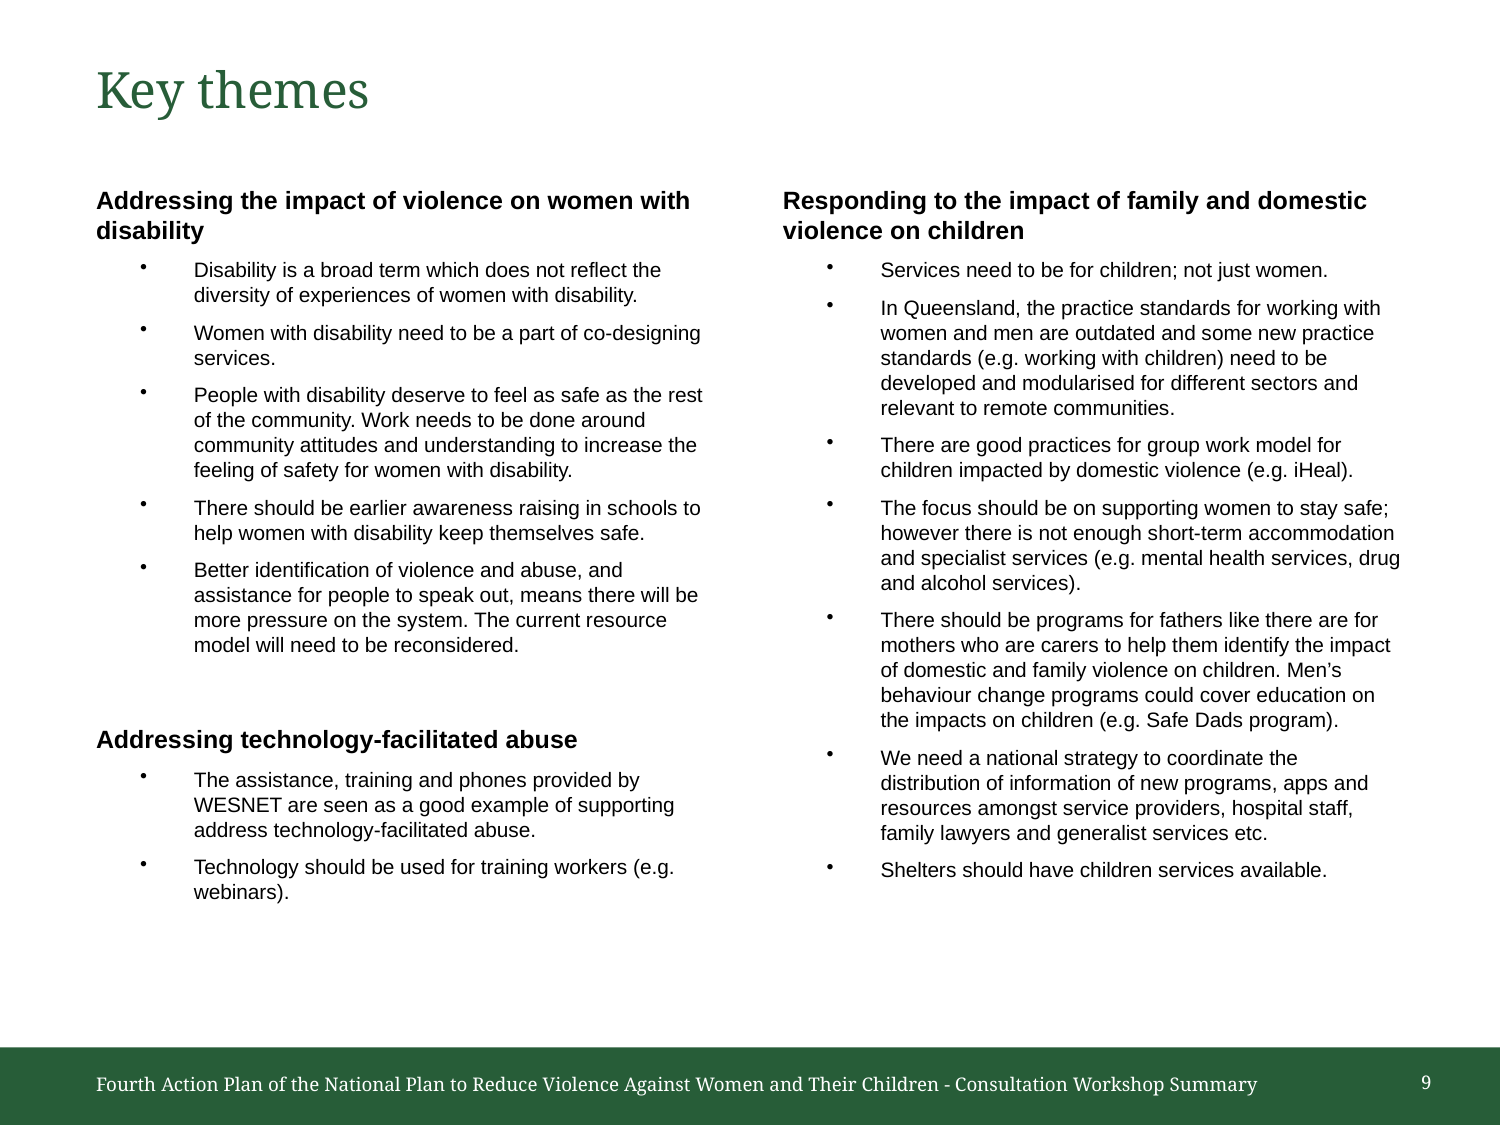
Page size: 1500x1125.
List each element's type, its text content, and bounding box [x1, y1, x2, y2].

text_box Fourth Action Plan of the National Plan to Reduce Violence Against Women and Their Children - Consultation Workshop Summary [96, 1072, 1282, 1095]
list Responding to the impact of family and domestic violence on children Services need to be for children; not just women. In Queensland, the practice standards for working with women and men are outdated and some new practice standards (e.g. working with children) need to be developed and modularised for different sectors and relevant to remote communities. There are good practices for group work model for children impacted by domestic violence (e.g. iHeal). The focus should be on supporting women to stay safe; however there is not enough short-term accommodation and specialist services (e.g. mental health services, drug and alcohol services). There should be programs for fathers like there are for mothers who are carers to help them identify the impact of domestic and family violence on children. Men’s behaviour change programs could cover education on the impacts on children (e.g. Safe Dads program). We need a national strategy to coordinate the distribution of information of new programs, apps and resources amongst service providers, hospital staff, family lawyers and generalist services etc. Shelters should have children services available. [782, 184, 1405, 1006]
slide_number 9 [1409, 1072, 1433, 1095]
title Key themes [95, 69, 1405, 125]
list Addressing the impact of violence on women with disability Disability is a broad term which does not reflect the diversity of experiences of women with disability. Women with disability need to be a part of co-designing services. People with disability deserve to feel as safe as the rest of the community. Work needs to be done around community attitudes and understanding to increase the feeling of safety for women with disability. There should be earlier awareness raising in schools to help women with disability keep themselves safe. Better identification of violence and abuse, and assistance for people to speak out, means there will be more pressure on the system. The current resource model will need to be reconsidered. Addressing technology-facilitated abuse The assistance, training and phones provided by WESNET are seen as a good example of supporting address technology-facilitated abuse. Technology should be used for training workers (e.g. webinars). [95, 184, 718, 1006]
